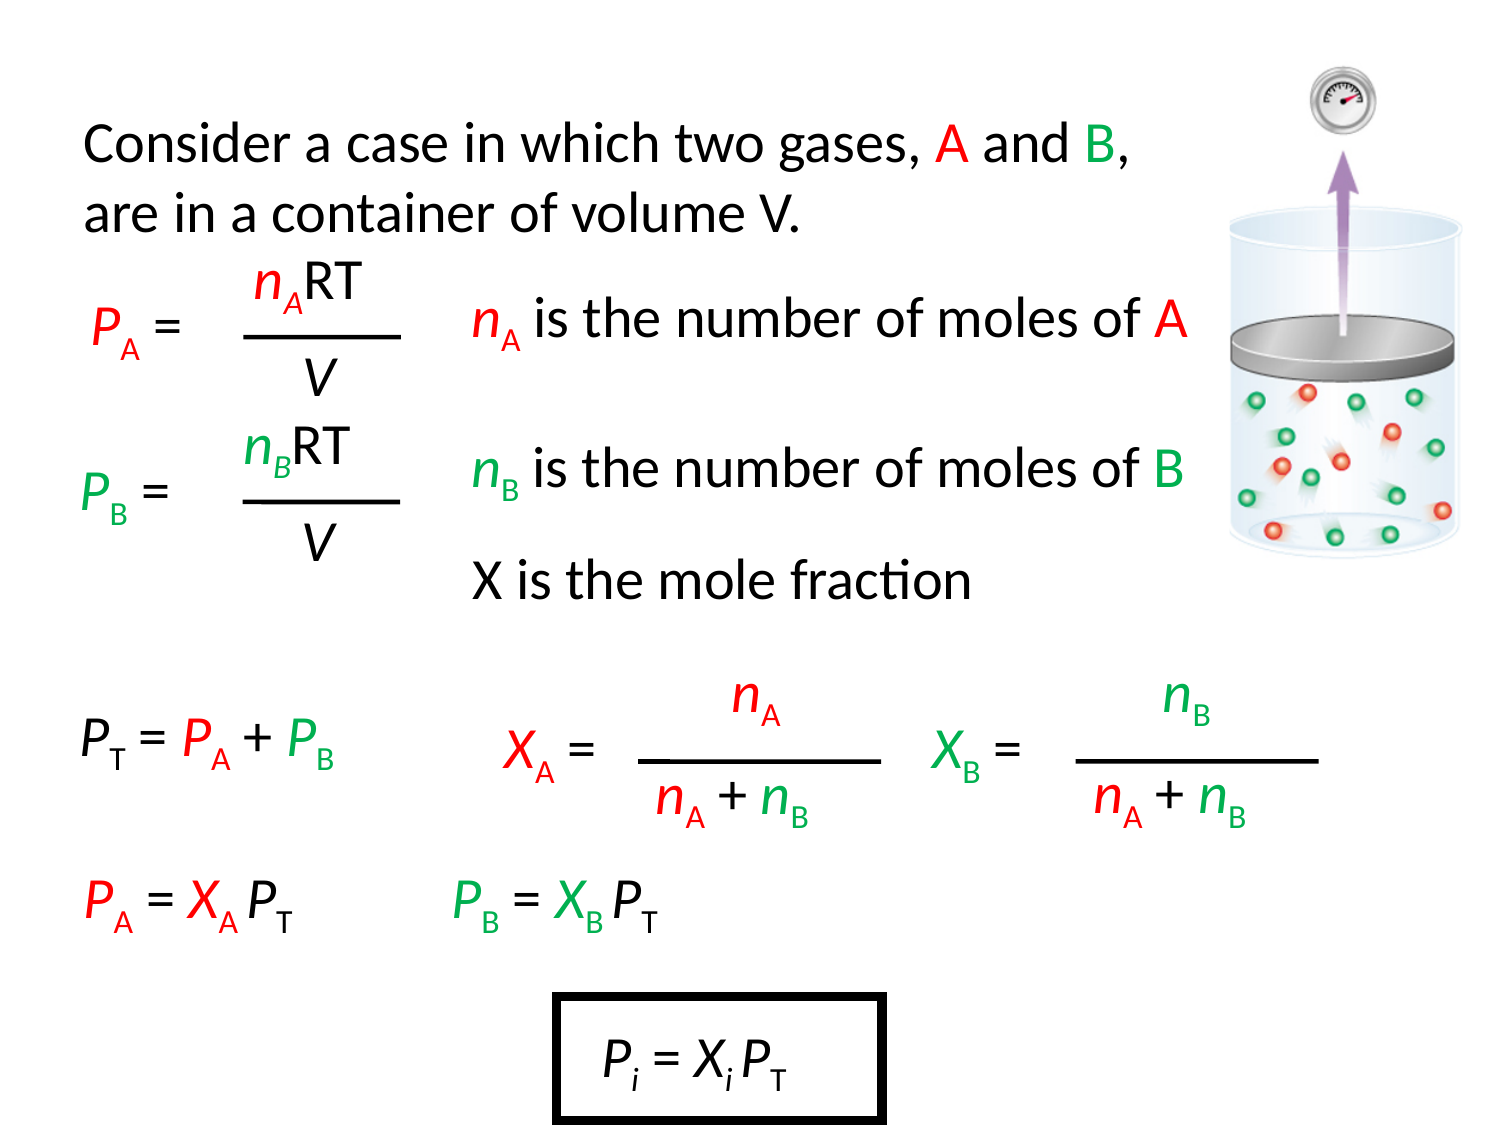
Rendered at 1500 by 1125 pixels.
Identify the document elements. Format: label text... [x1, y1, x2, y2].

text_box X is the mole fraction [458, 533, 1059, 619]
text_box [477, 646, 882, 835]
text_box PA = XA PT [68, 852, 357, 948]
text_box Pi = Xi PT [556, 996, 882, 1121]
picture [1229, 58, 1463, 568]
text_box PT = PA + PB [64, 690, 405, 785]
text_box PB = XB PT [436, 852, 722, 948]
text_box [62, 233, 402, 400]
text_box nB is the number of moles of B [456, 421, 1224, 516]
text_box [915, 646, 1319, 835]
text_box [62, 398, 401, 607]
text_box nA is the number of moles of A [456, 271, 1224, 366]
text_box Consider a case in which two gases, A and B, are in a container of volume V. [68, 96, 1224, 251]
